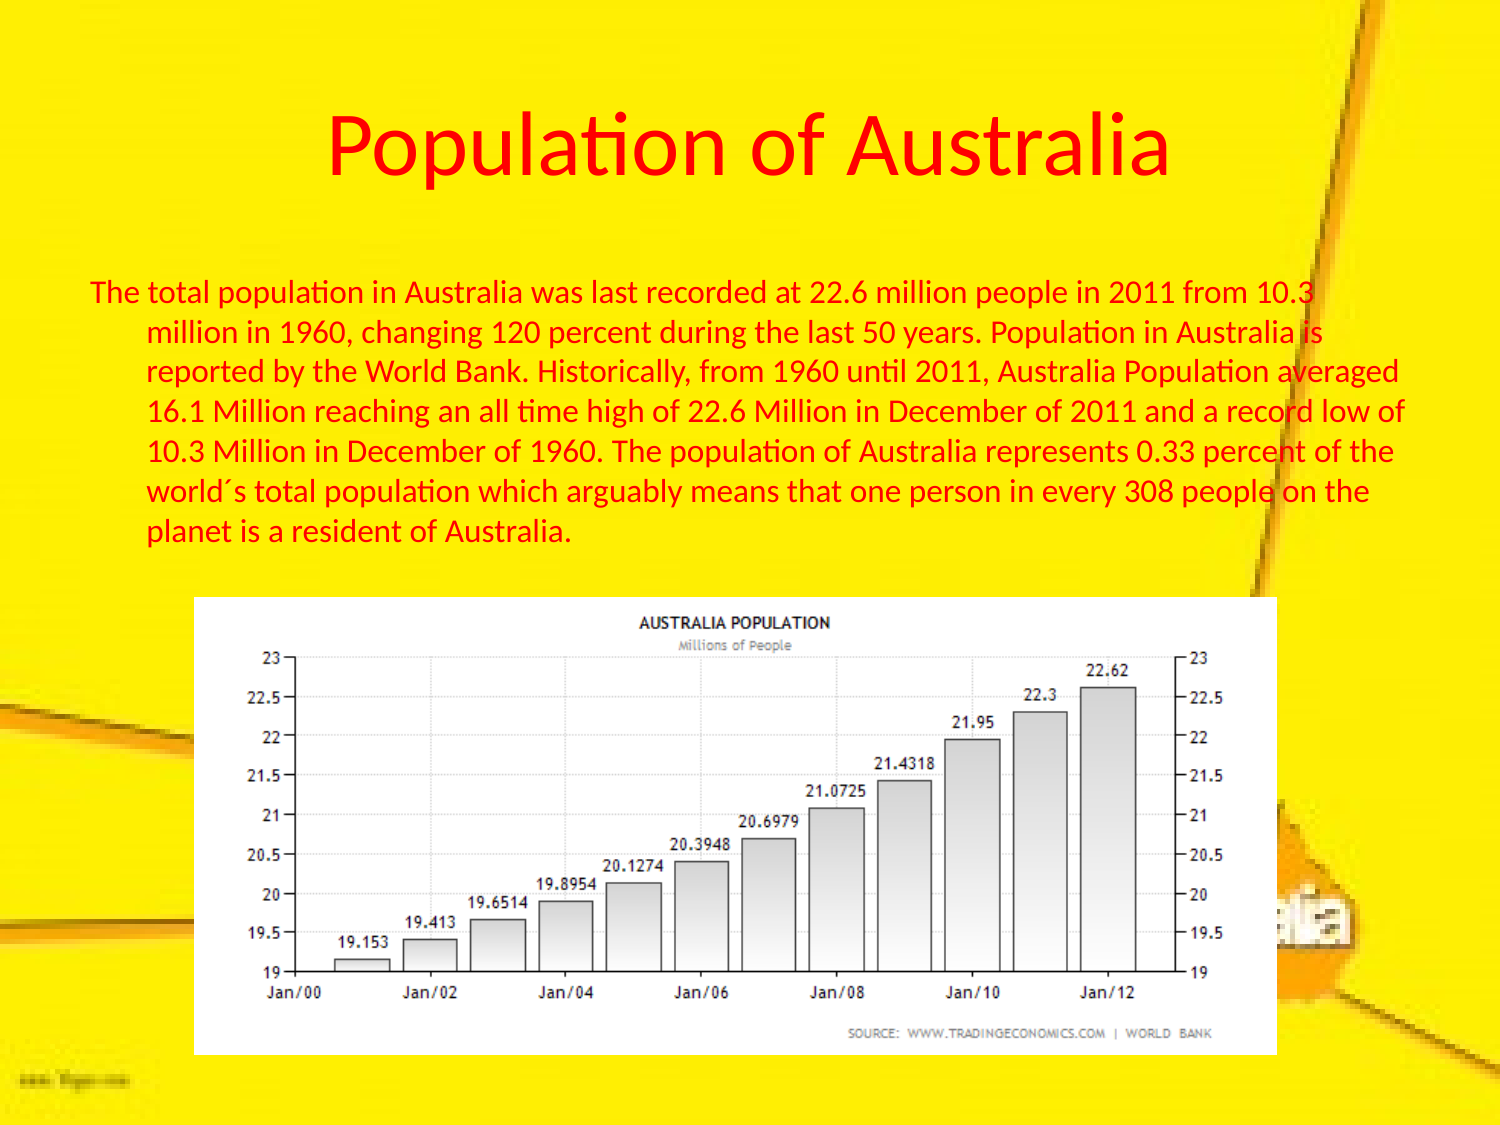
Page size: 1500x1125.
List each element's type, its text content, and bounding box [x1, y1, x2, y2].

list The total population in Australia was last recorded at 22.6 million people in 2011 from 10.3 million in 1960, changing 120 percent during the last 50 years. Population in Australia is reported by the World Bank. Historically, from 1960 until 2011, Australia Population averaged 16.1 Million reaching an all time high of 22.6 Million in December of 2011 and a record low of 10.3 Million in December of 1960. The population of Australia represents 0.33 percent of the world´s total population which arguably means that one person in every 308 people on the planet is a resident of Australia. [75, 262, 1425, 1005]
picture [0, 0, 1500, 1125]
title Population of Australia [75, 45, 1425, 233]
